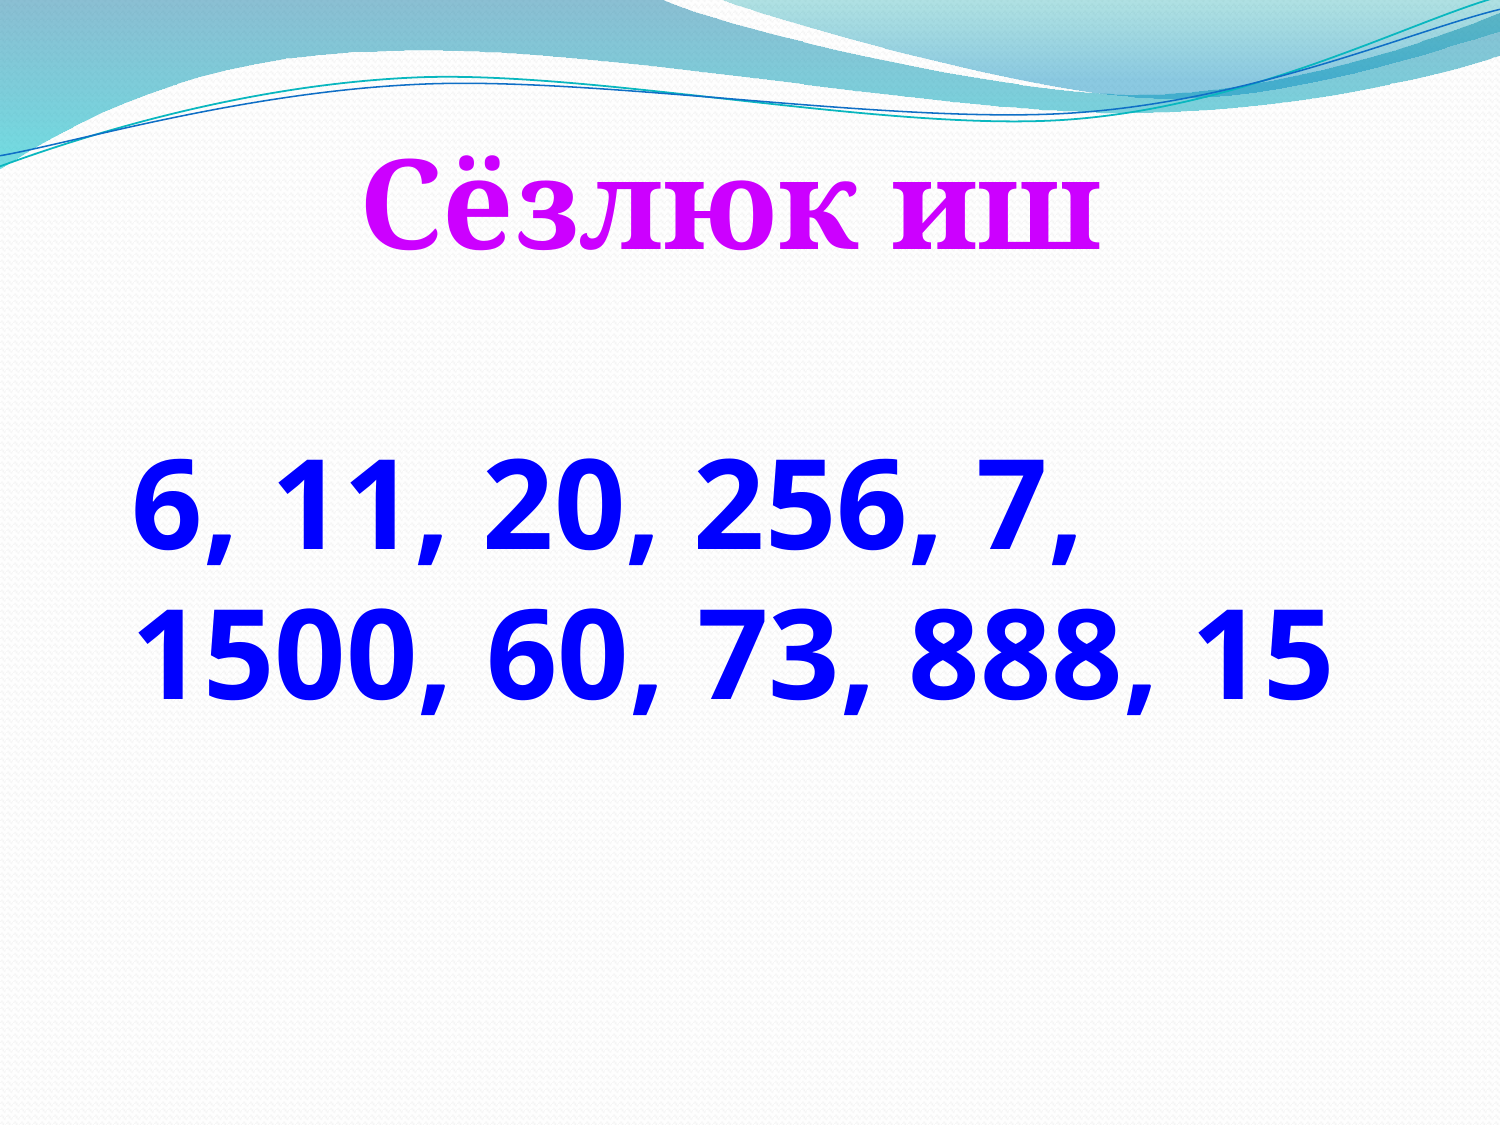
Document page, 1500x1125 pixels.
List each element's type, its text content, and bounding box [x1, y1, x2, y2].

text_box Сёзлюк иш 6, 11, 20, 256, 7, 1500, 60, 73, 888, 15 [117, 117, 1372, 882]
